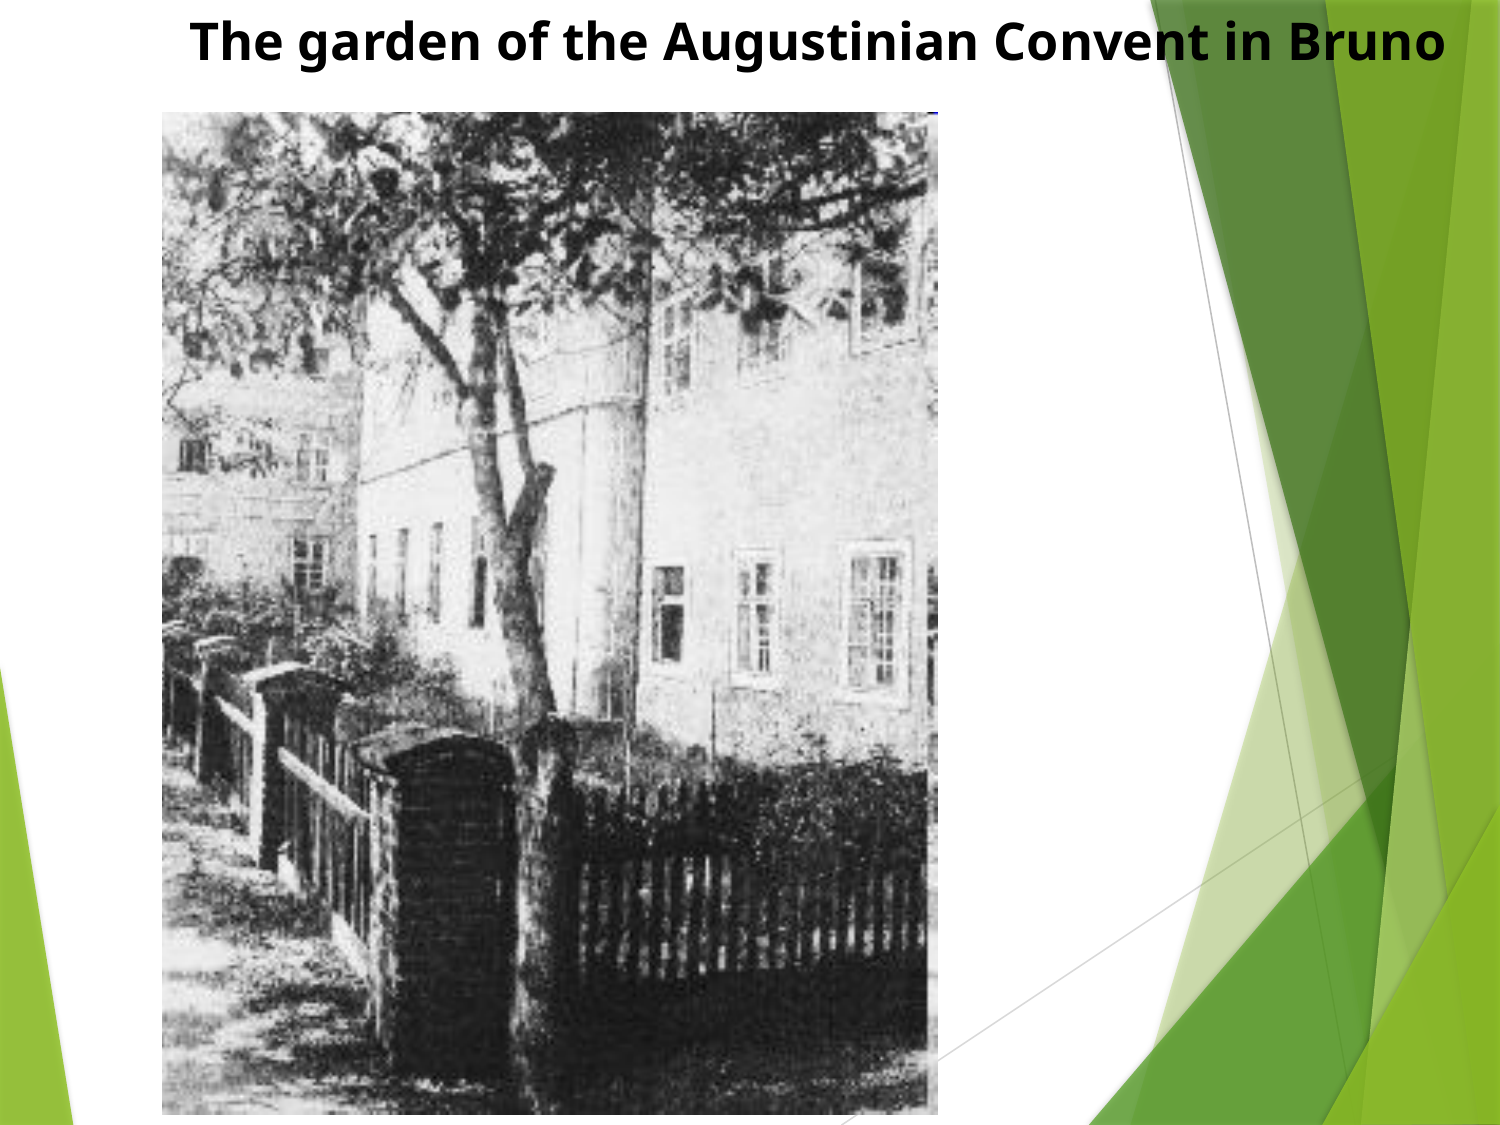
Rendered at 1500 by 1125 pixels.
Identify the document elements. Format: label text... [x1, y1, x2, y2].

text_box The garden of the Augustinian Convent in Bruno [149, 1, 1500, 80]
picture [161, 111, 938, 1116]
